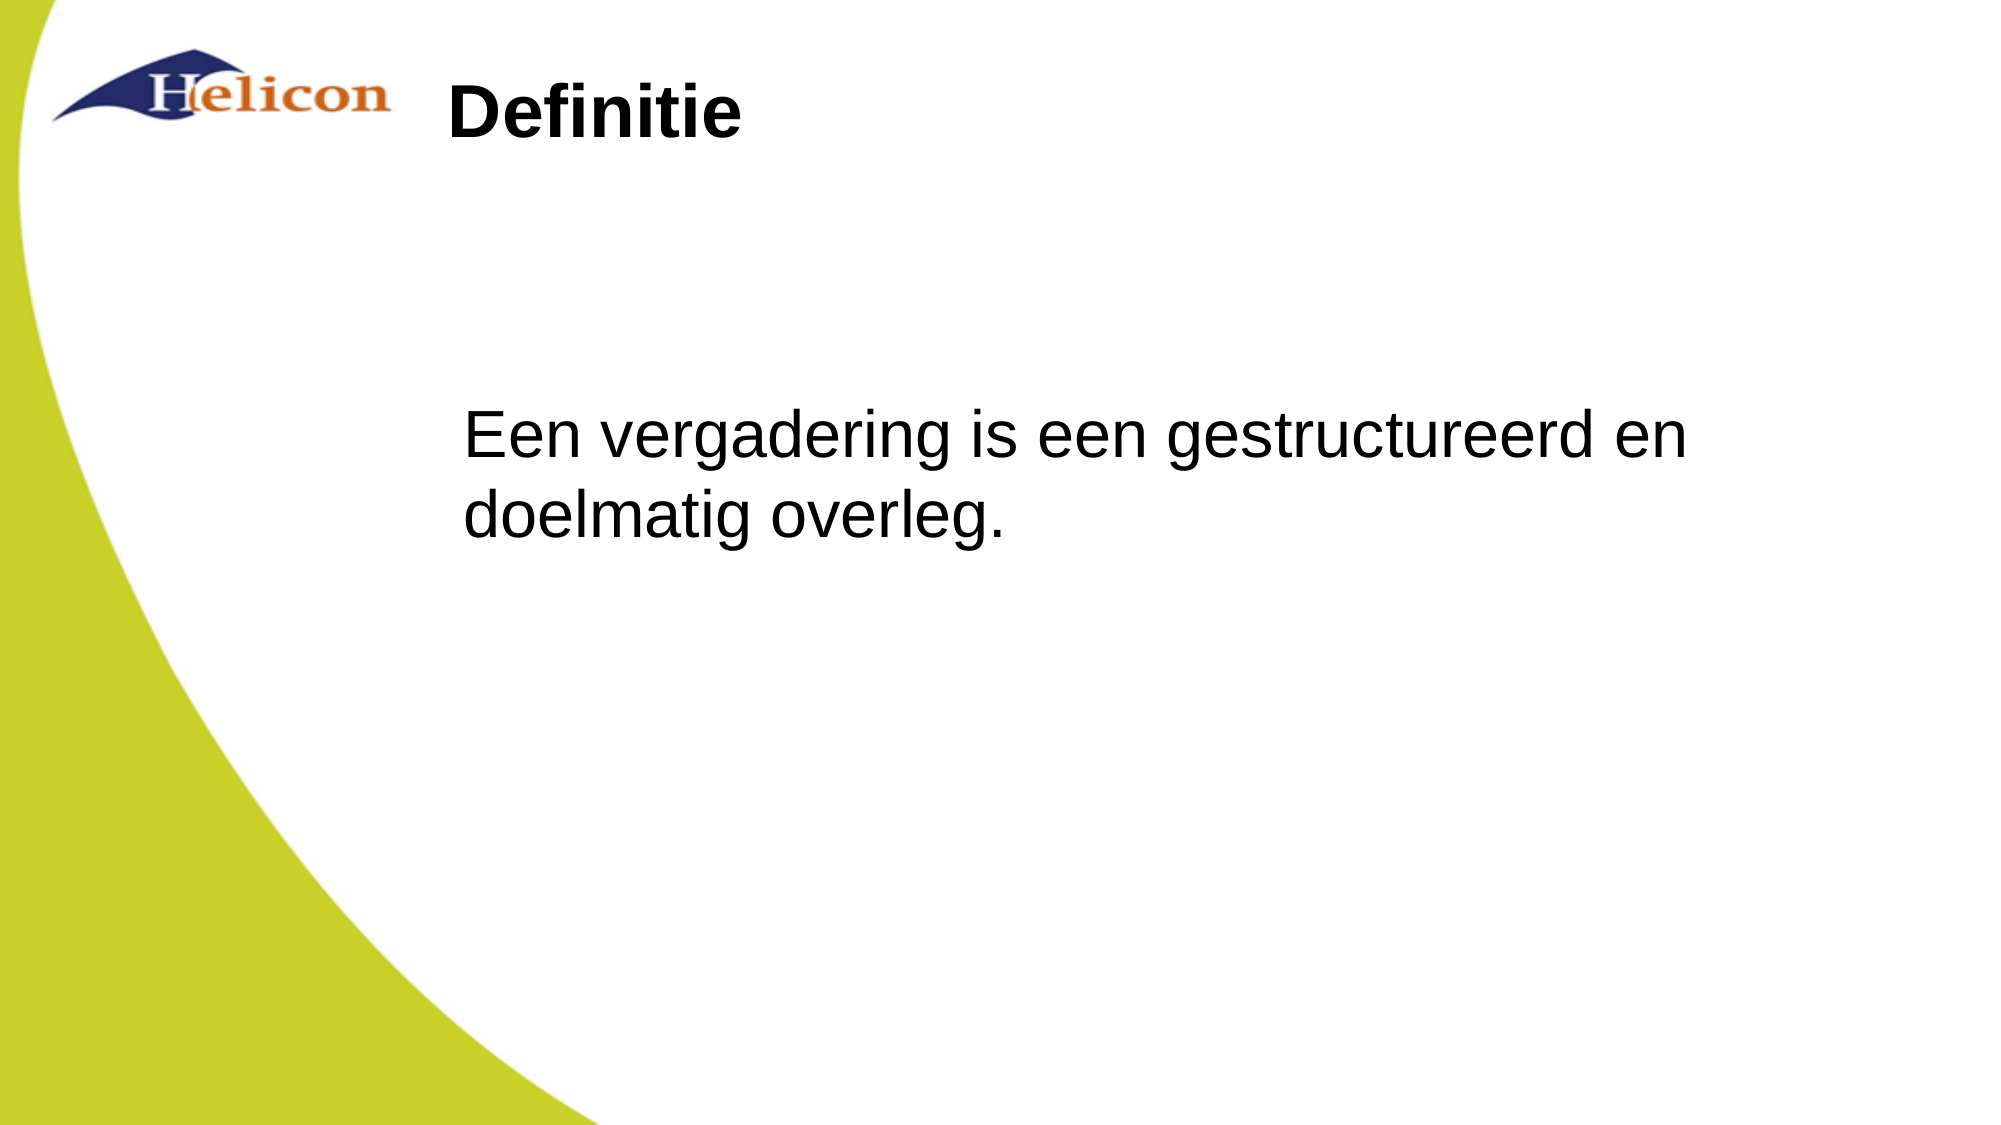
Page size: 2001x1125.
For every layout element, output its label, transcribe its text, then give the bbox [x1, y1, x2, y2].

picture [0, 0, 2000, 1125]
list Een vergadering is een gestructureerd en doelmatig overleg. [448, 196, 1900, 1005]
title Definitie [432, 54, 1887, 161]
